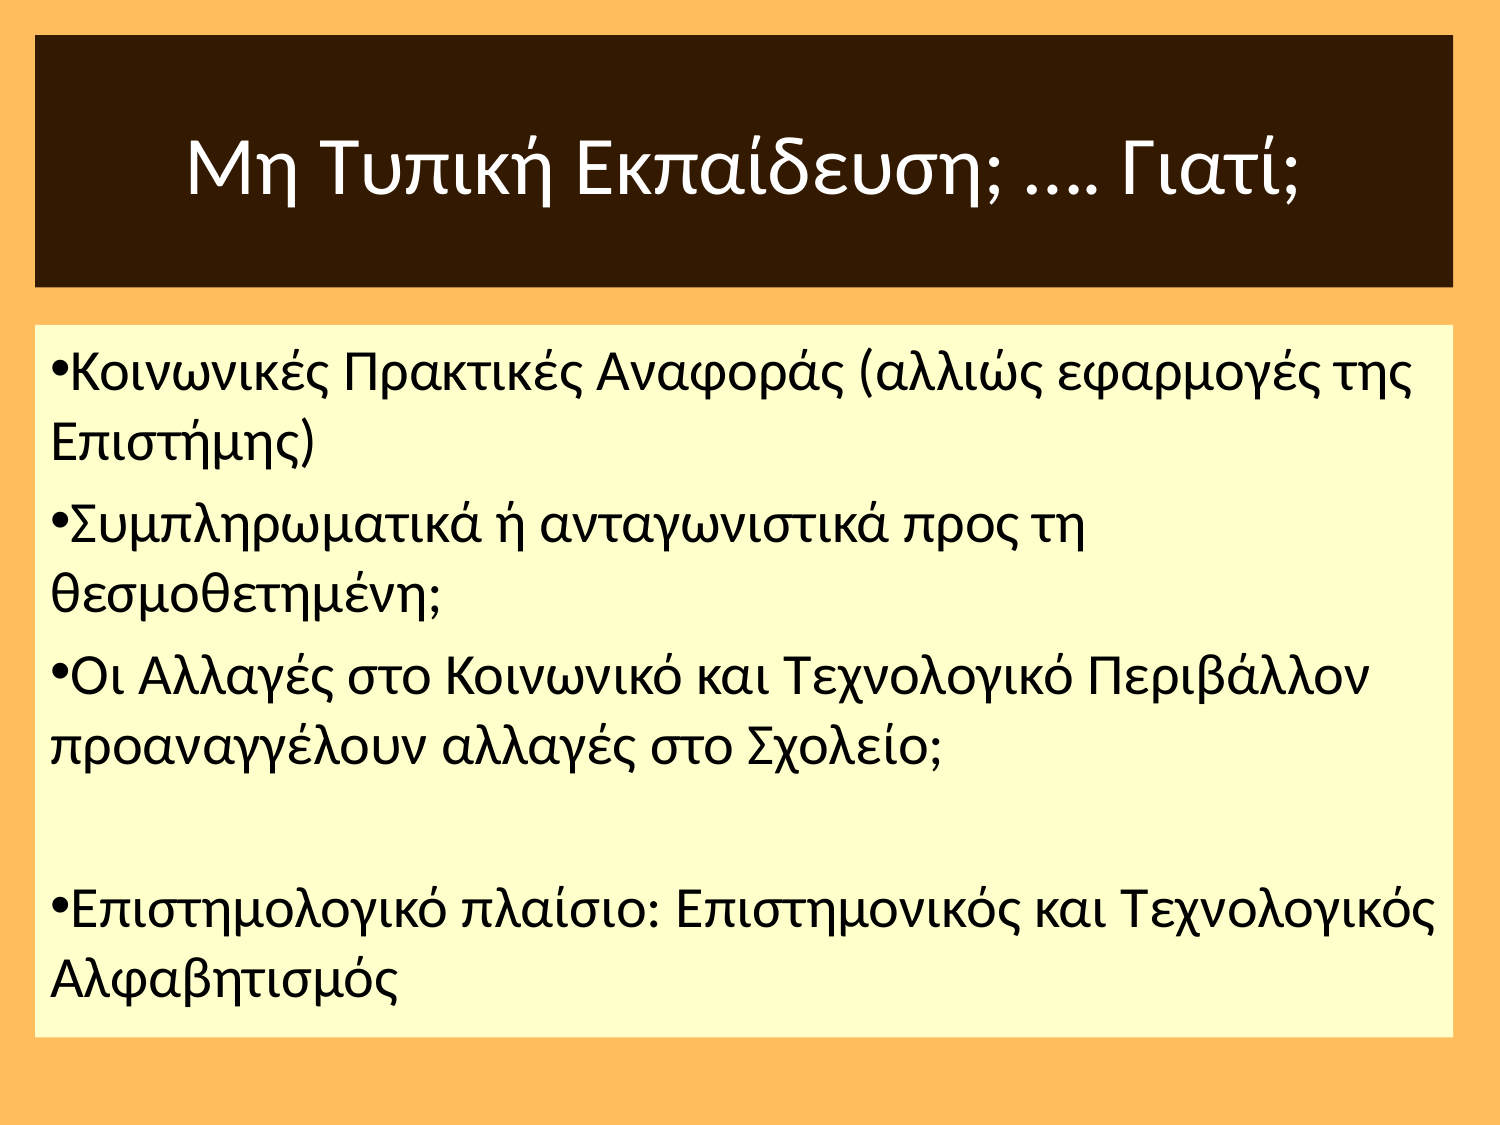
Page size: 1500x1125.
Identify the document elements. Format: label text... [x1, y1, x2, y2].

list Κοινωνικές Πρακτικές Αναφοράς (αλλιώς εφαρμογές της Επιστήμης) Συμπληρωματικά ή ανταγωνιστικά προς τη θεσμοθετημένη; Οι Αλλαγές στο Κοινωνικό και Τεχνολογικό Περιβάλλον προαναγγέλουν αλλαγές στο Σχολείο; Επιστημολογικό πλαίσιο: Επιστημονικός και Τεχνολογικός Αλφαβητισμός [35, 324, 1454, 1038]
title Μη Τυπική Εκπαίδευση; …. Γιατί; [35, 35, 1454, 288]
